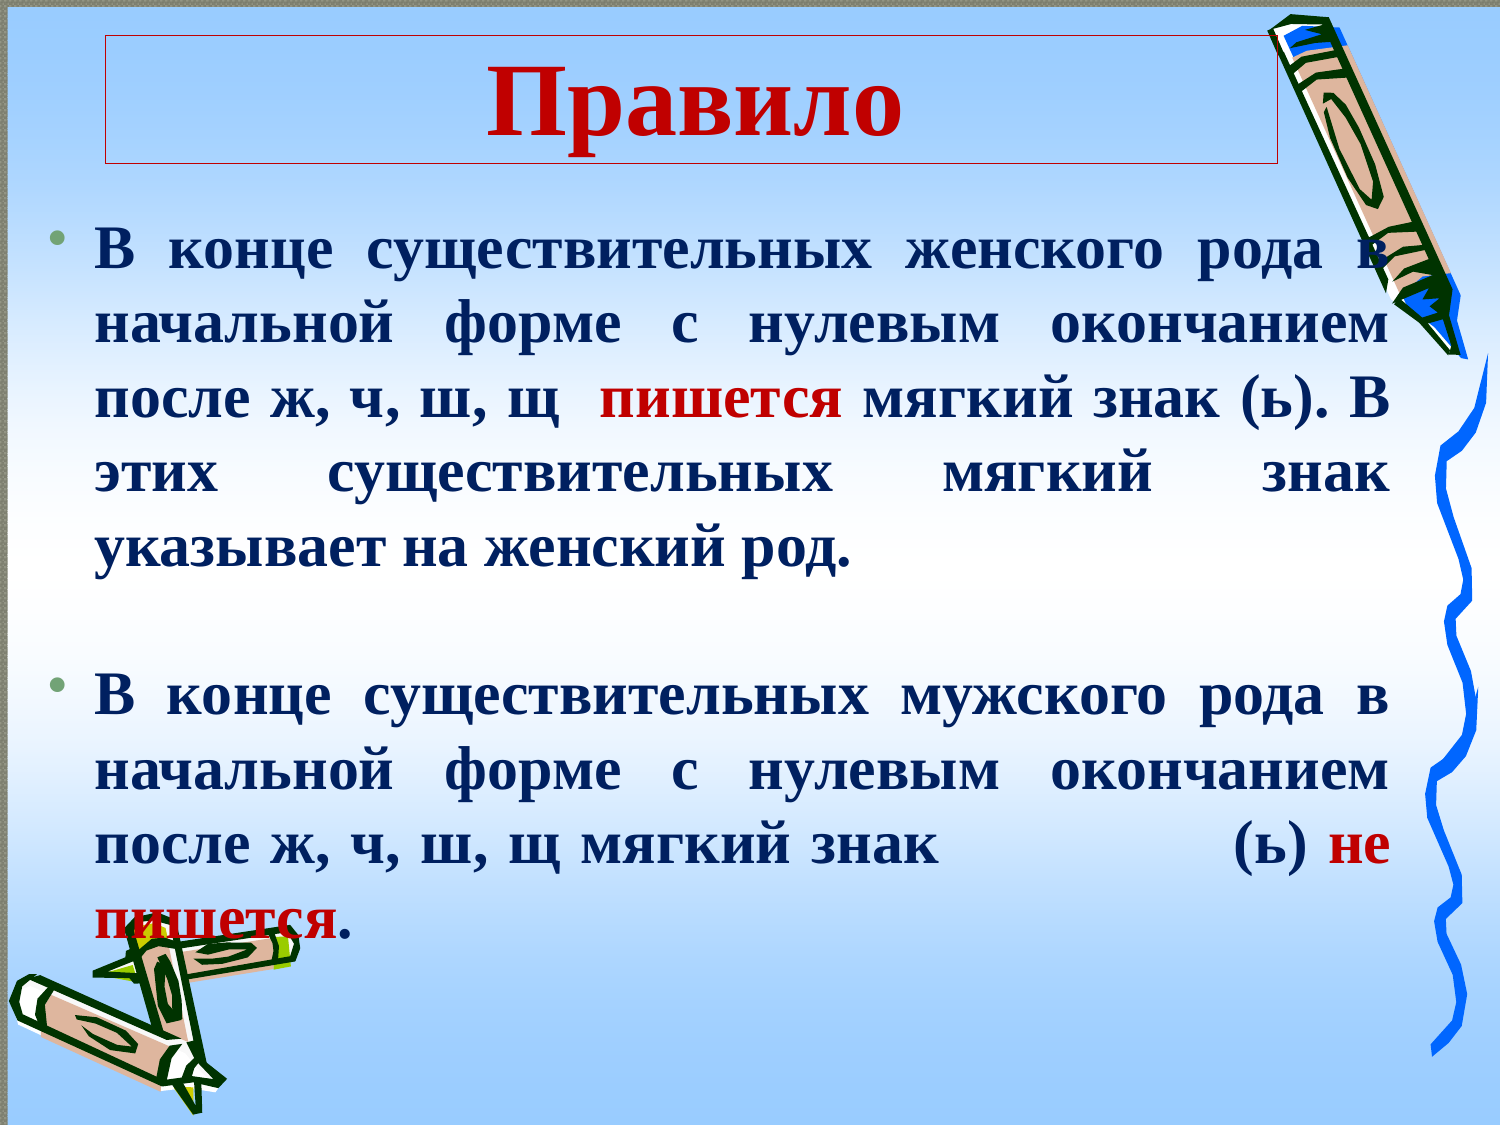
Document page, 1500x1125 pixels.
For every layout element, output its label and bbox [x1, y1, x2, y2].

text_box [7, 7, 1500, 1125]
